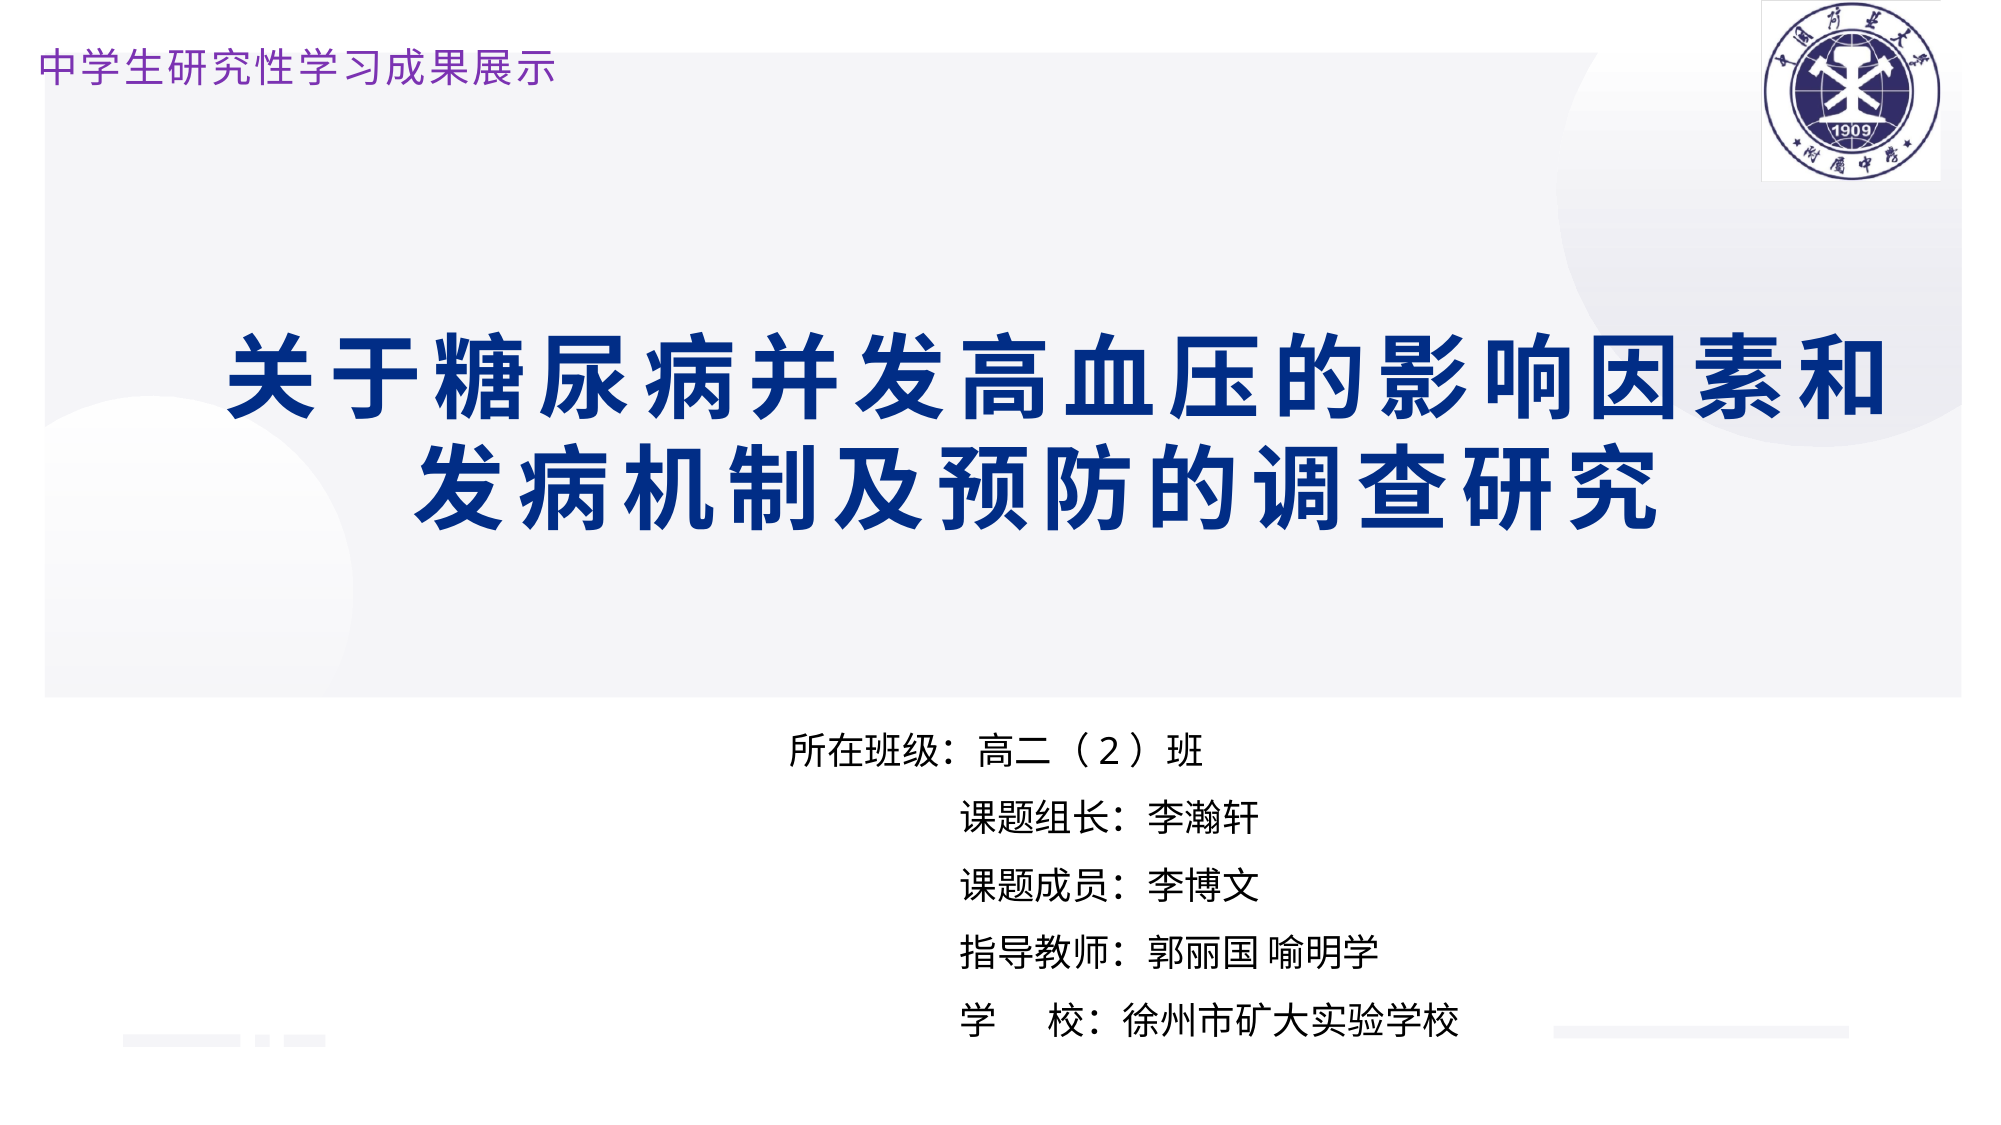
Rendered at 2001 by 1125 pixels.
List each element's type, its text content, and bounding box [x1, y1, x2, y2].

text_box 所在班级：高二（2）班 课题组长：李瀚轩 课题成员：李博文 指导教师：郭丽国 喻明学 学 校：徐州市矿大实验学校 [531, 696, 1552, 1050]
picture [1760, 0, 1941, 183]
list 中学生研究性学习成果展示 [22, 20, 575, 116]
title 关于糖尿病并发高血压的影响因素和发病机制及预防的调查研究 [144, 230, 1928, 542]
